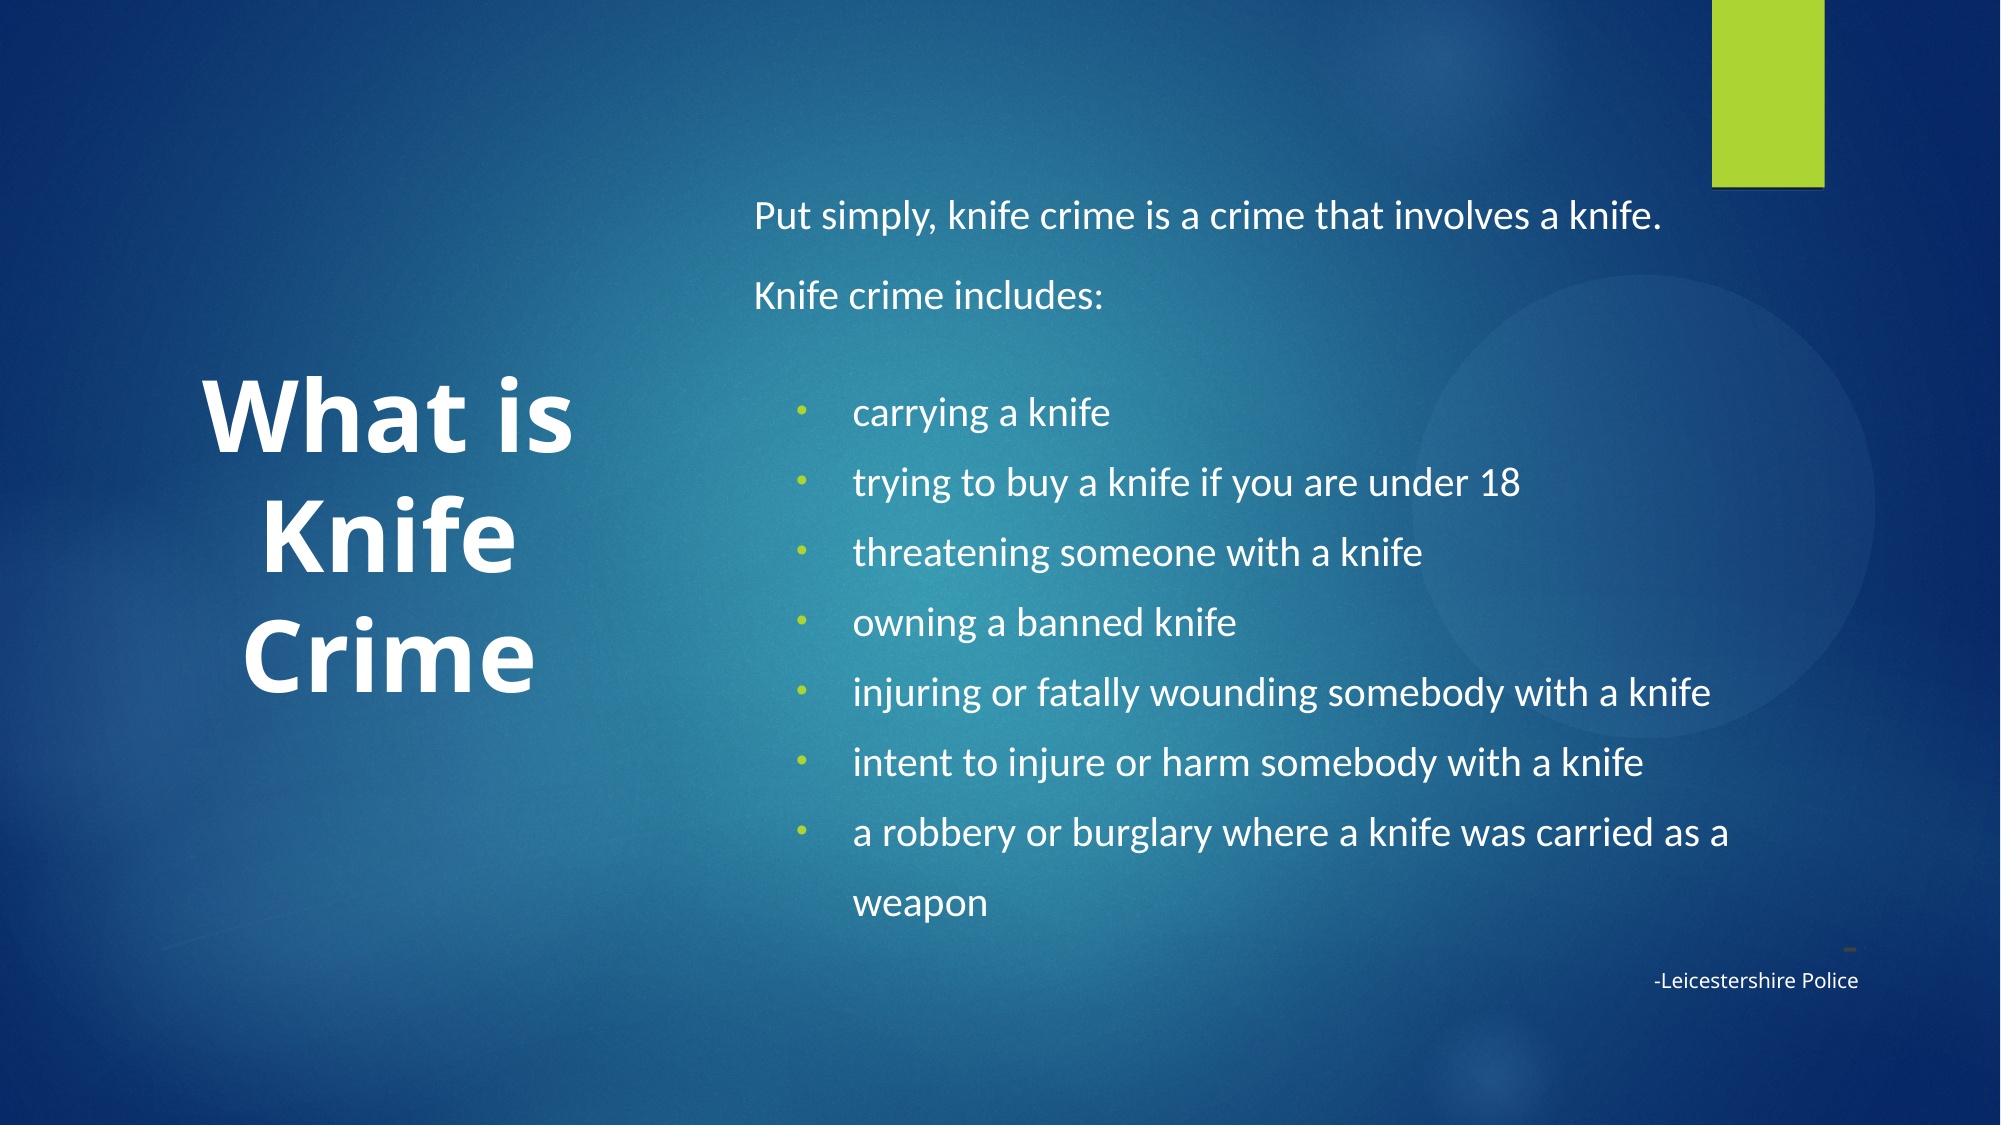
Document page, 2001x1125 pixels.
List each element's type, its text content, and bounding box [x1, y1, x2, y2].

picture [0, 0, 2001, 1125]
title What is Knife Crime [100, 376, 678, 720]
list Put simply, knife crime is a crime that involves a knife. Knife crime includes: carrying a knife trying to buy a knife if you are under 18 threatening someone with a knife owning a banned knife injuring or fatally wounding somebody with a knife intent to injure or harm somebody with a knife a robbery or burglary where a knife was carried as a weapon - -Leicestershire Police [721, 189, 1859, 1059]
